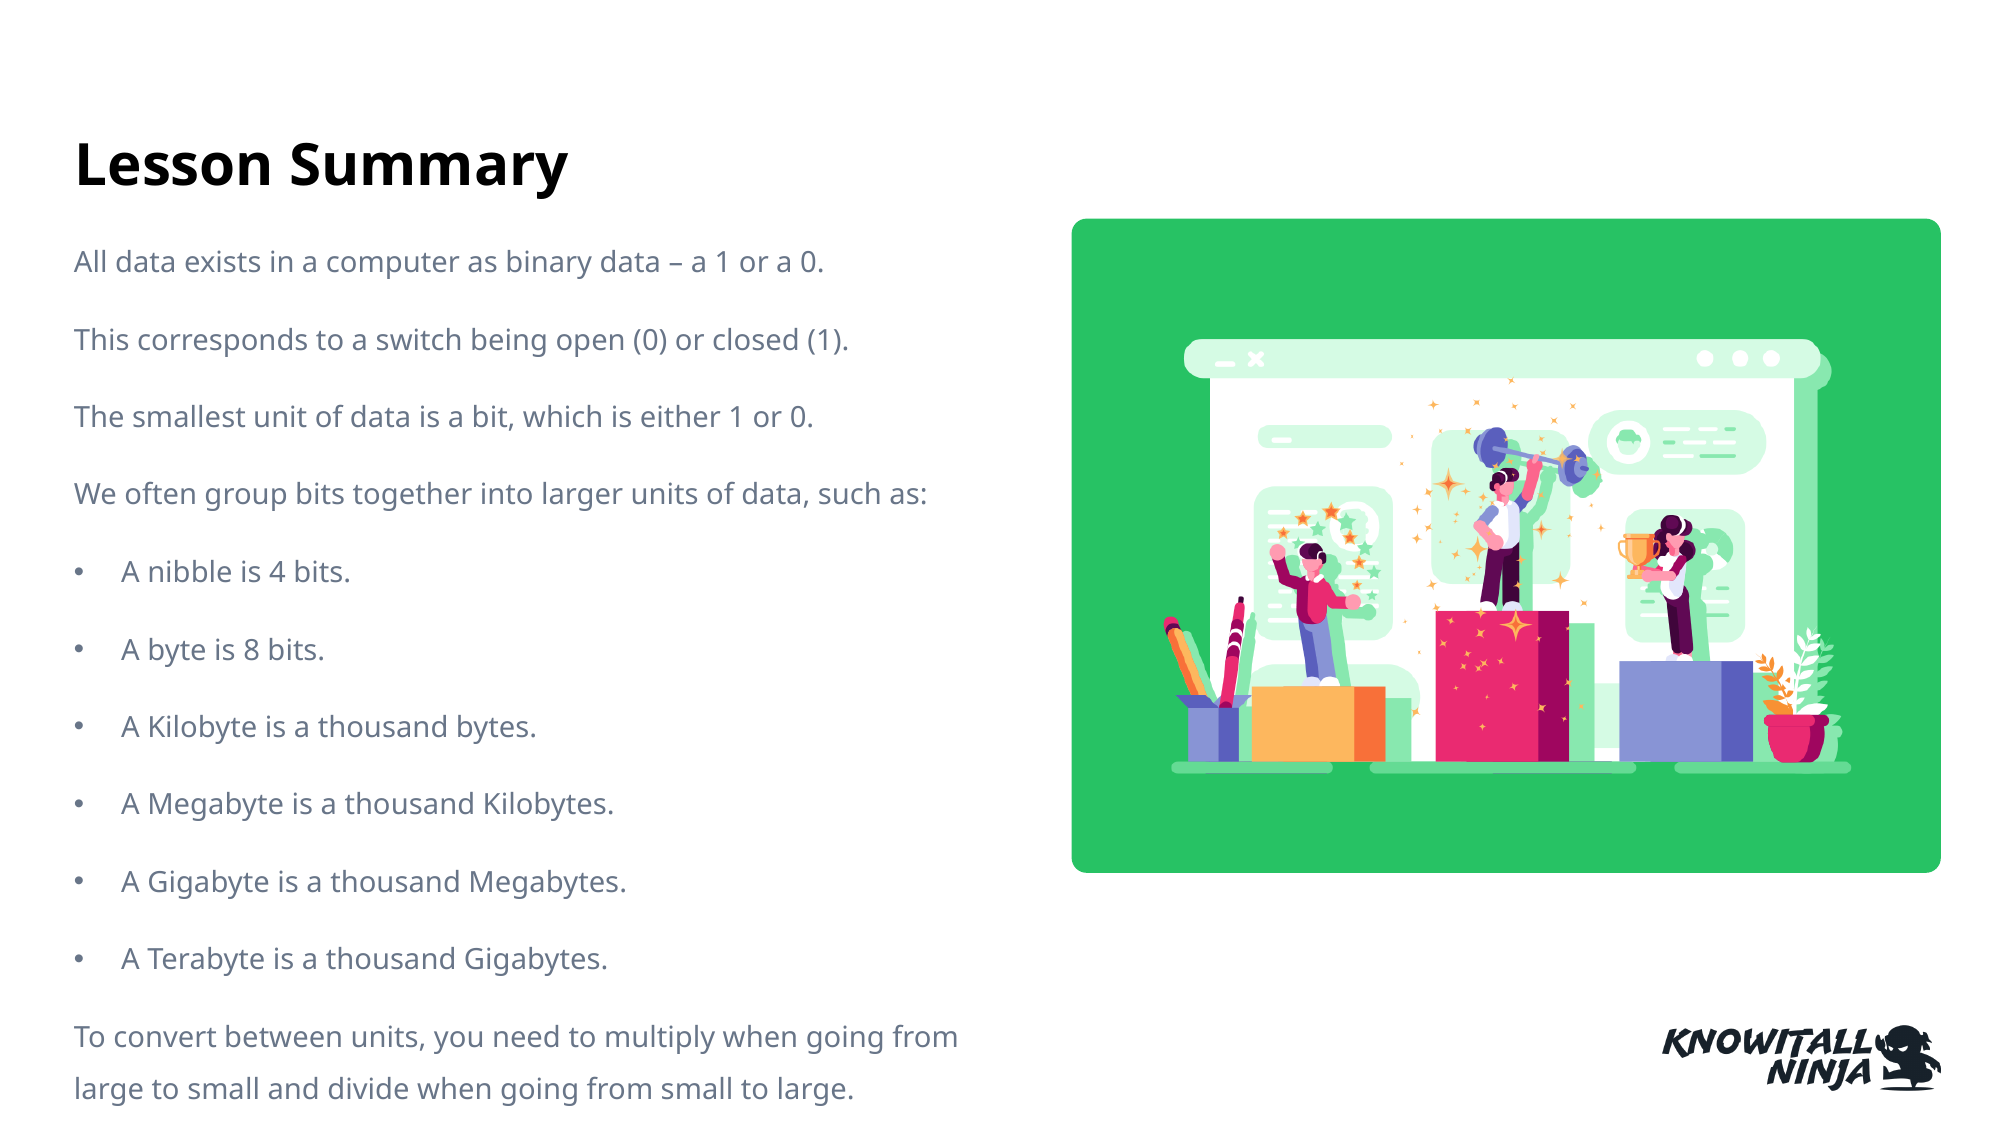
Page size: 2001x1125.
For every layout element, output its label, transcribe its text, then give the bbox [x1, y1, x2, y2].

list All data exists in a computer as binary data – a 1 or a 0. This corresponds to a switch being open (0) or closed (1). The smallest unit of data is a bit, which is either 1 or 0. We often group bits together into larger units of data, such as: A nibble is 4 bits. A byte is 8 bits. A Kilobyte is a thousand bytes. A Megabyte is a thousand Kilobytes. A Gigabyte is a thousand Megabytes. A Terabyte is a thousand Gigabytes. To convert between units, you need to multiply when going from large to small and divide when going from small to large. [59, 218, 1000, 1091]
title Lesson Summary [59, 117, 1000, 206]
picture [1071, 218, 1942, 874]
picture [1662, 1025, 1941, 1091]
